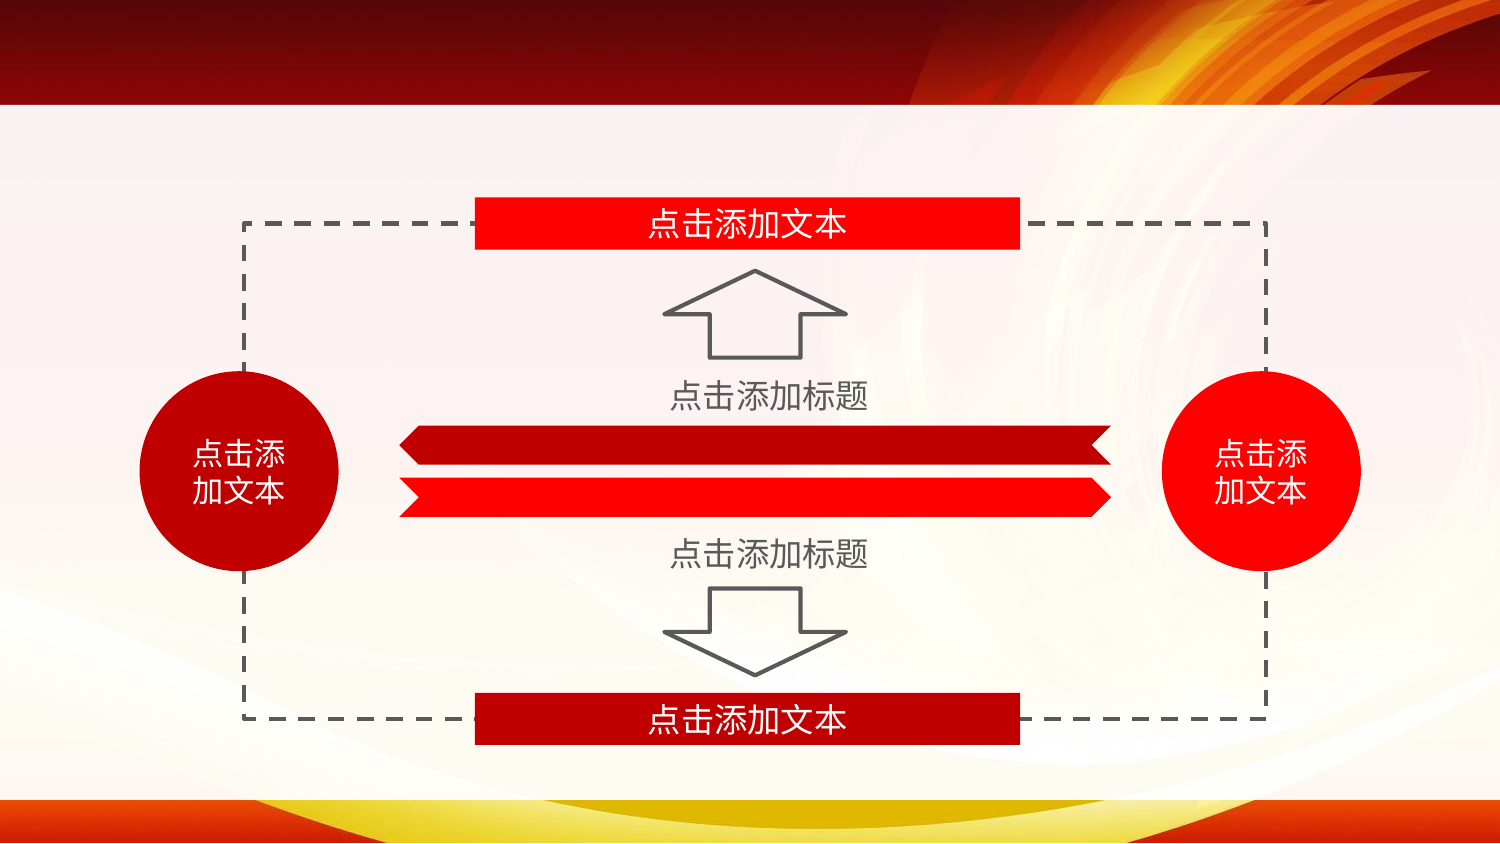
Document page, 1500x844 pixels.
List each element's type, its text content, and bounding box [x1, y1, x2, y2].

picture [0, 800, 1500, 843]
text_box [397, 475, 1114, 519]
text_box 点击添加文本 [473, 195, 1022, 252]
text_box [662, 586, 849, 678]
text_box 点击添加标题 [658, 370, 881, 421]
text_box [242, 221, 1268, 721]
text_box 点击添加文本 [137, 369, 341, 574]
picture [0, 0, 1500, 104]
text_box [662, 268, 849, 360]
text_box [397, 423, 1113, 467]
text_box 点击添加文本 [1159, 369, 1363, 574]
text_box 点击添加文本 [473, 691, 1022, 747]
text_box 点击添加标题 [658, 527, 881, 579]
